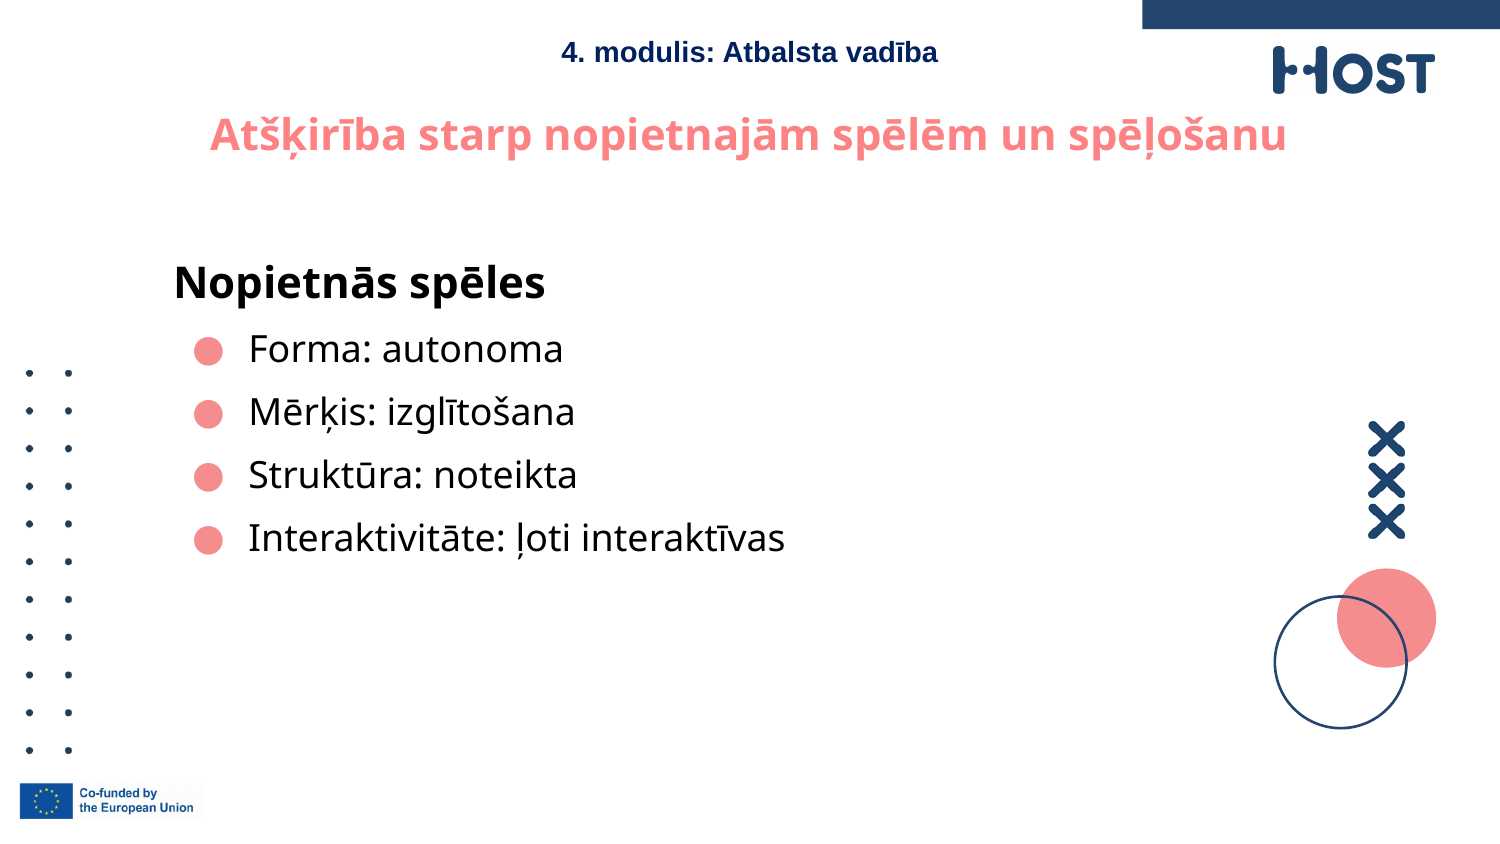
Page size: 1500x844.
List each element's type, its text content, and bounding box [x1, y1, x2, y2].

picture [1273, 46, 1435, 94]
text_box Nopietnās spēles Forma: autonoma Mērķis: izglītošana Struktūra: noteikta Interaktivitāte: ļoti interaktīvas [158, 218, 1207, 765]
text_box 4. modulis: Atbalsta vadība [545, 13, 955, 71]
picture [1368, 421, 1405, 539]
picture [0, 370, 204, 820]
title Atšķirība starp nopietnajām spēlēm un spēļošanu [162, 91, 1338, 204]
